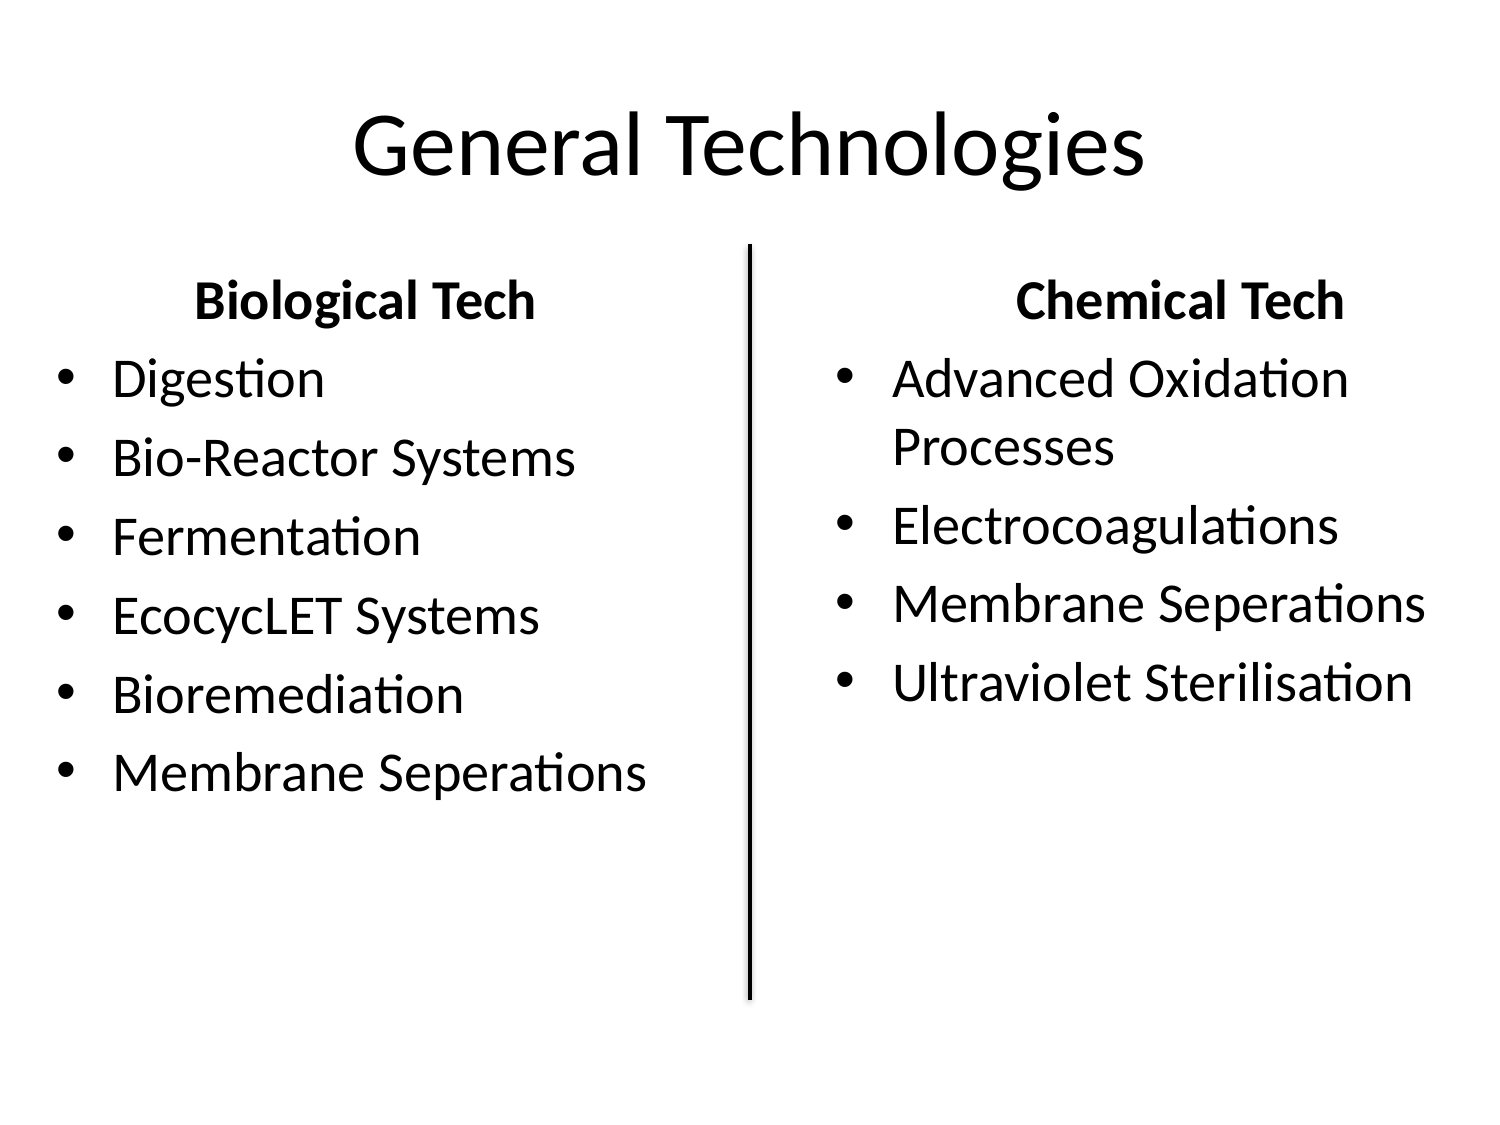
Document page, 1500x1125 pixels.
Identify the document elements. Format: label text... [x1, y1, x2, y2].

title General Technologies [75, 45, 1425, 233]
text_box Chemical Tech Advanced Oxidation Processes Electrocoagulations Membrane Seperations Ultraviolet Sterilisation [820, 255, 1500, 998]
list Biological Tech Digestion Bio-Reactor Systems Fermentation EcocycLET Systems Bioremediation Membrane Seperations [41, 255, 691, 998]
